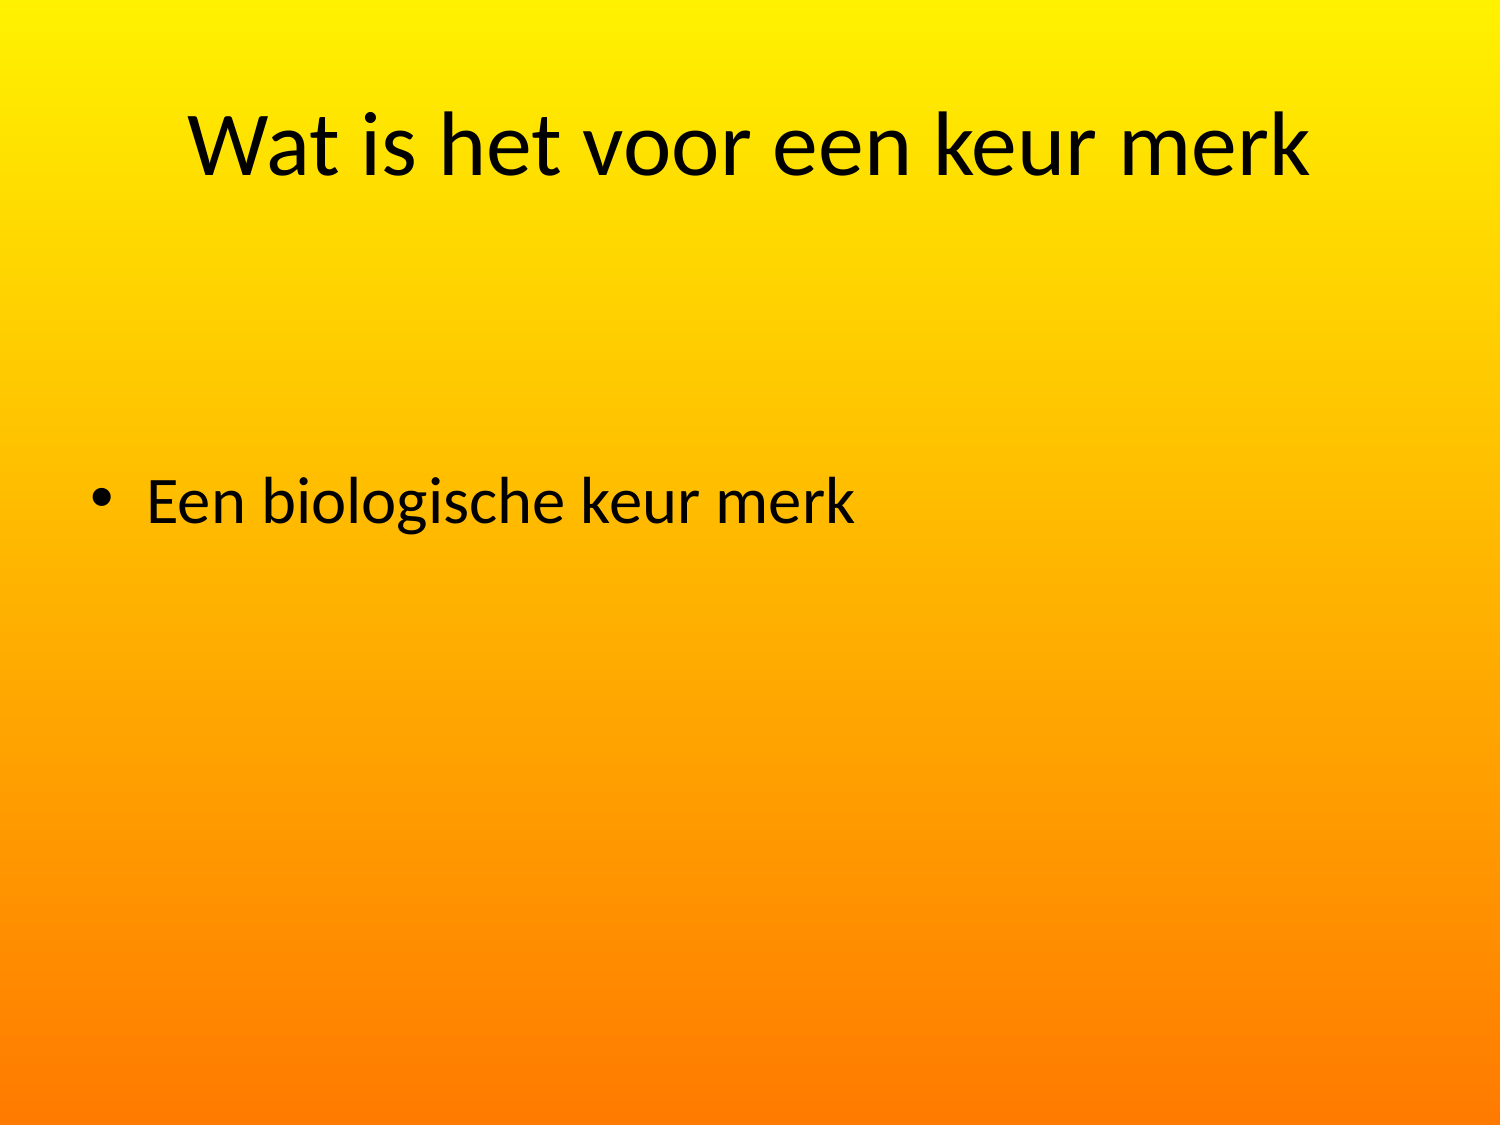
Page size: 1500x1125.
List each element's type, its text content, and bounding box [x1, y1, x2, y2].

title Wat is het voor een keur merk [75, 45, 1425, 233]
list Een biologische keur merk [75, 262, 1425, 1005]
